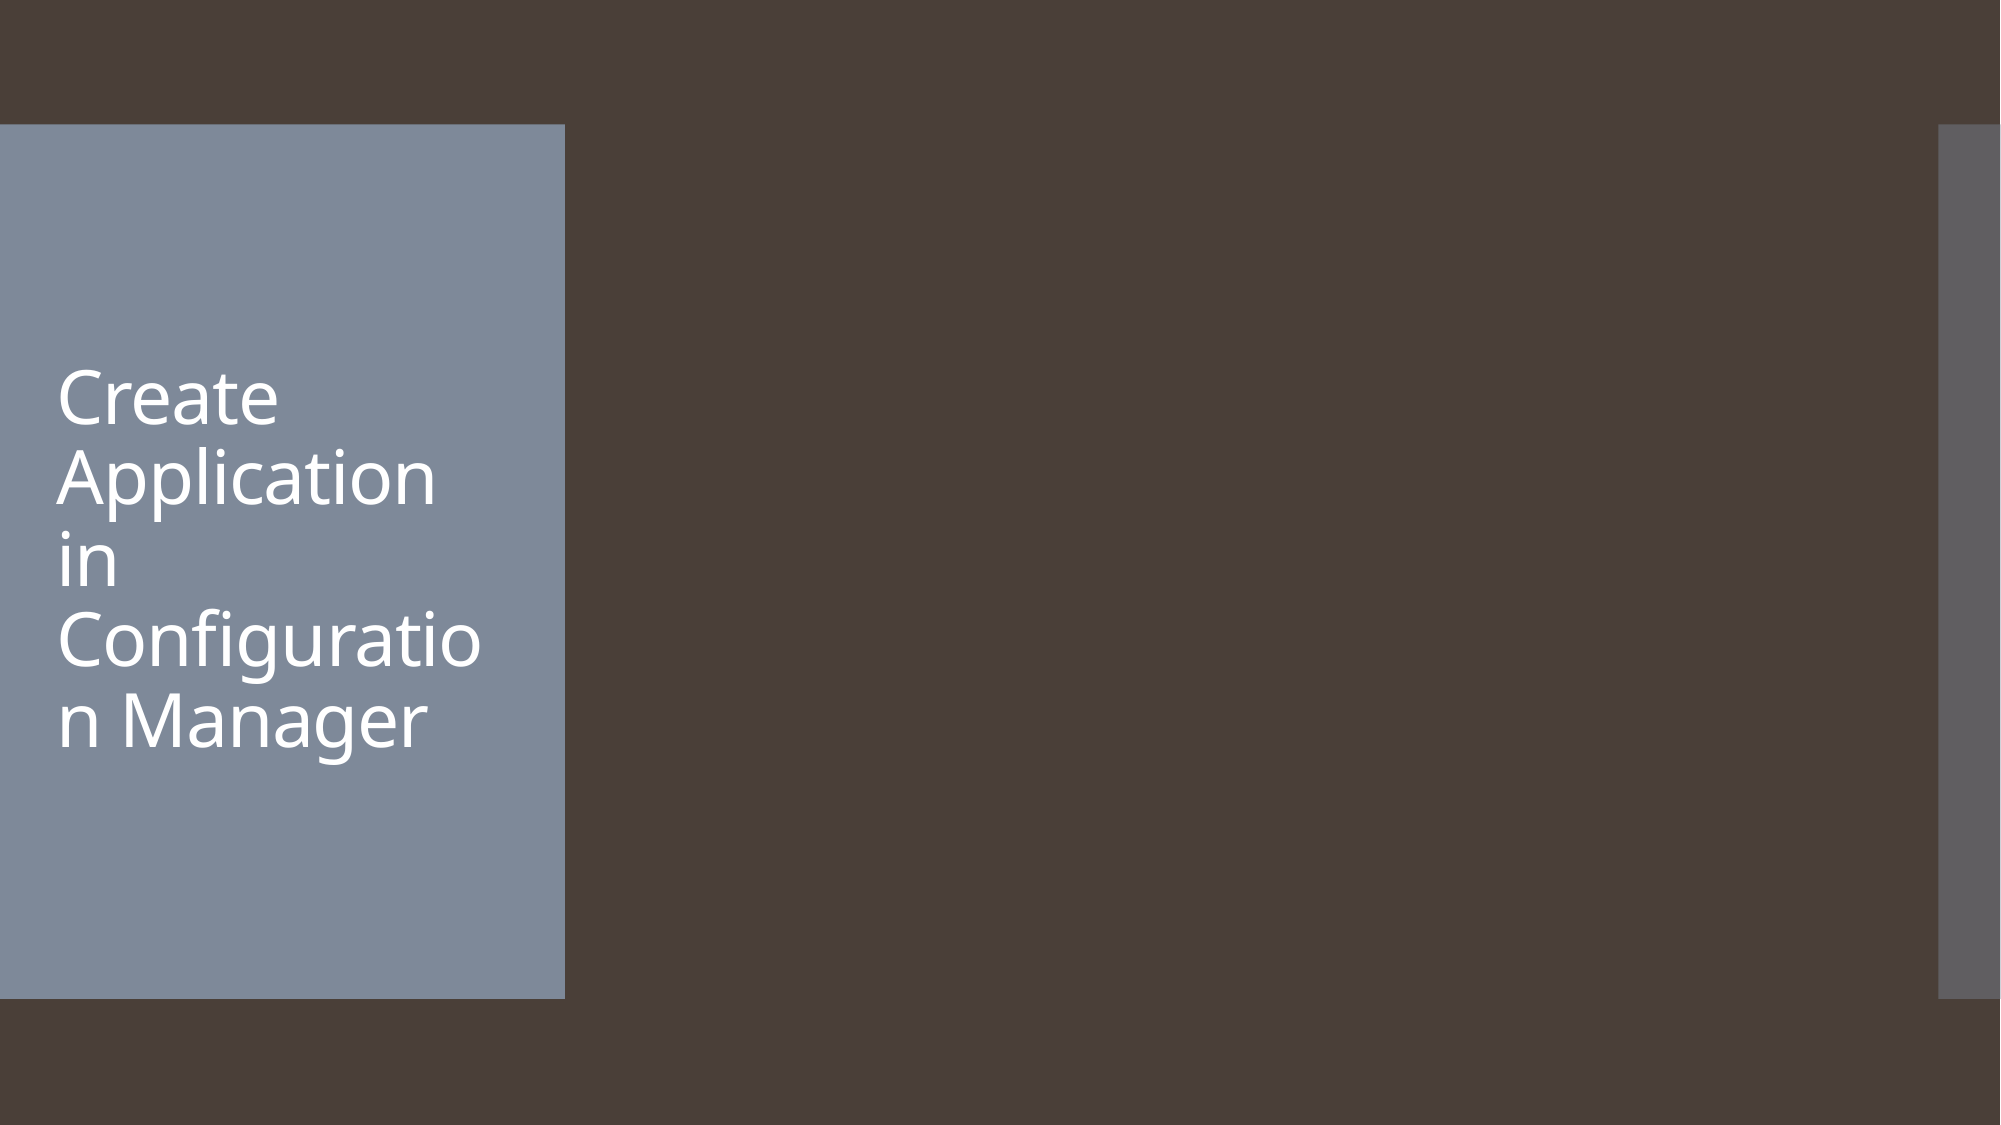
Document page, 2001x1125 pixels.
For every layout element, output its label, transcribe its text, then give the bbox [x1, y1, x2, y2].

title Create Application in Configuration Manager [41, 184, 525, 940]
